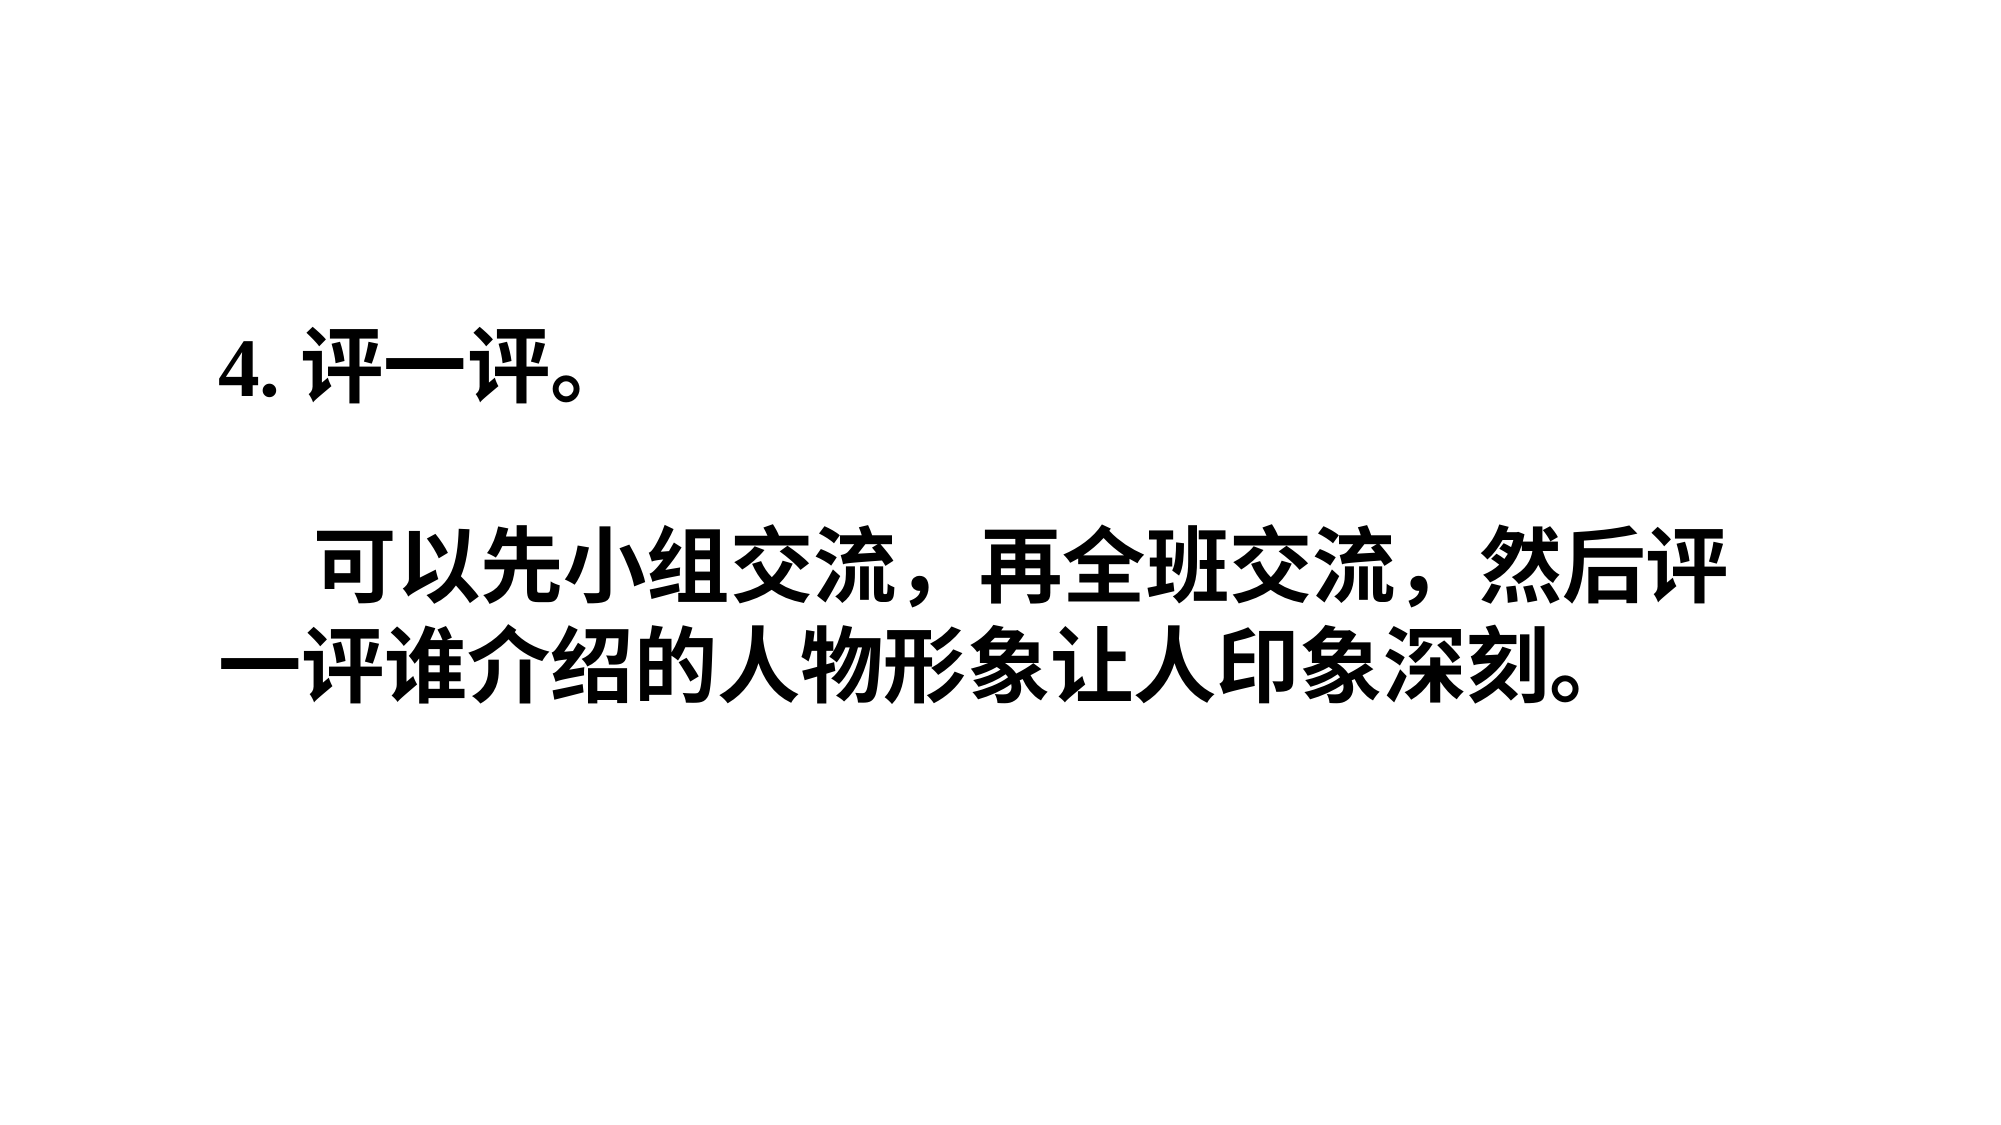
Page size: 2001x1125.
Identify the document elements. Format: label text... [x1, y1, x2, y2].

text_box 4.评一评。 可以先小组交流，再全班交流，然后评一评谁介绍的人物形象让人印象深刻。 [203, 306, 1769, 721]
